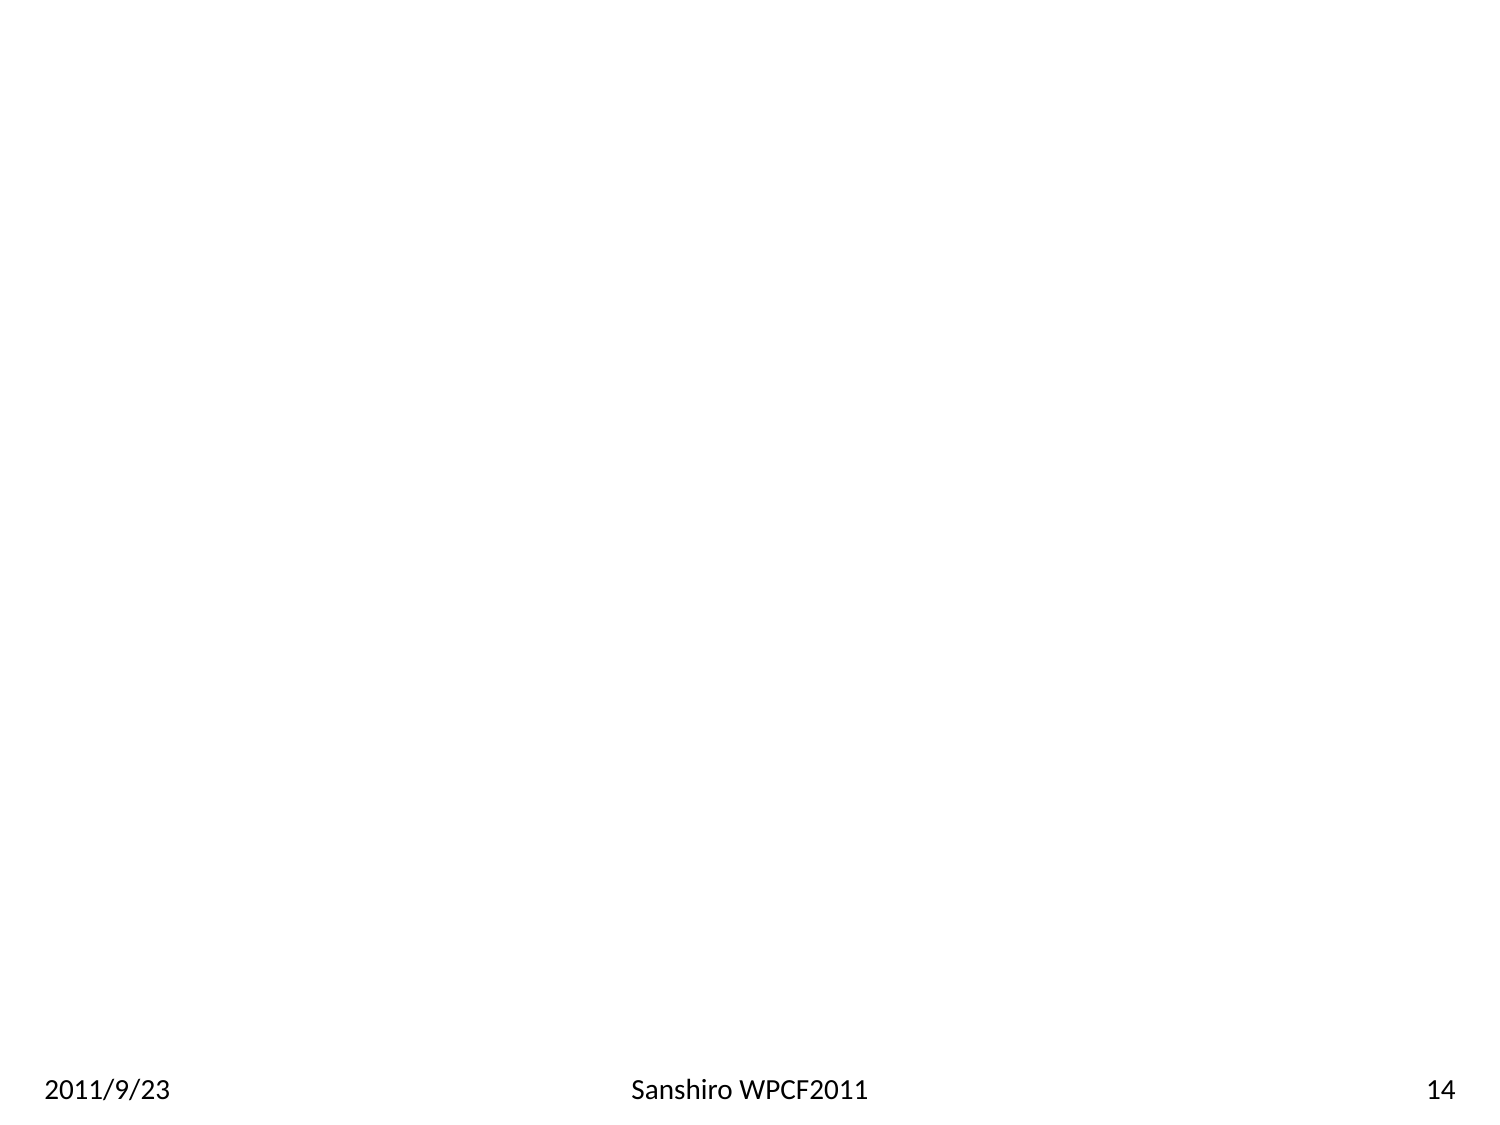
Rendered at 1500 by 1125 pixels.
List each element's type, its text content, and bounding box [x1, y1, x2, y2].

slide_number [29, 1057, 380, 1118]
slide_number 14 [1120, 1057, 1471, 1118]
footer Sanshiro WPCF2011 [512, 1057, 988, 1118]
